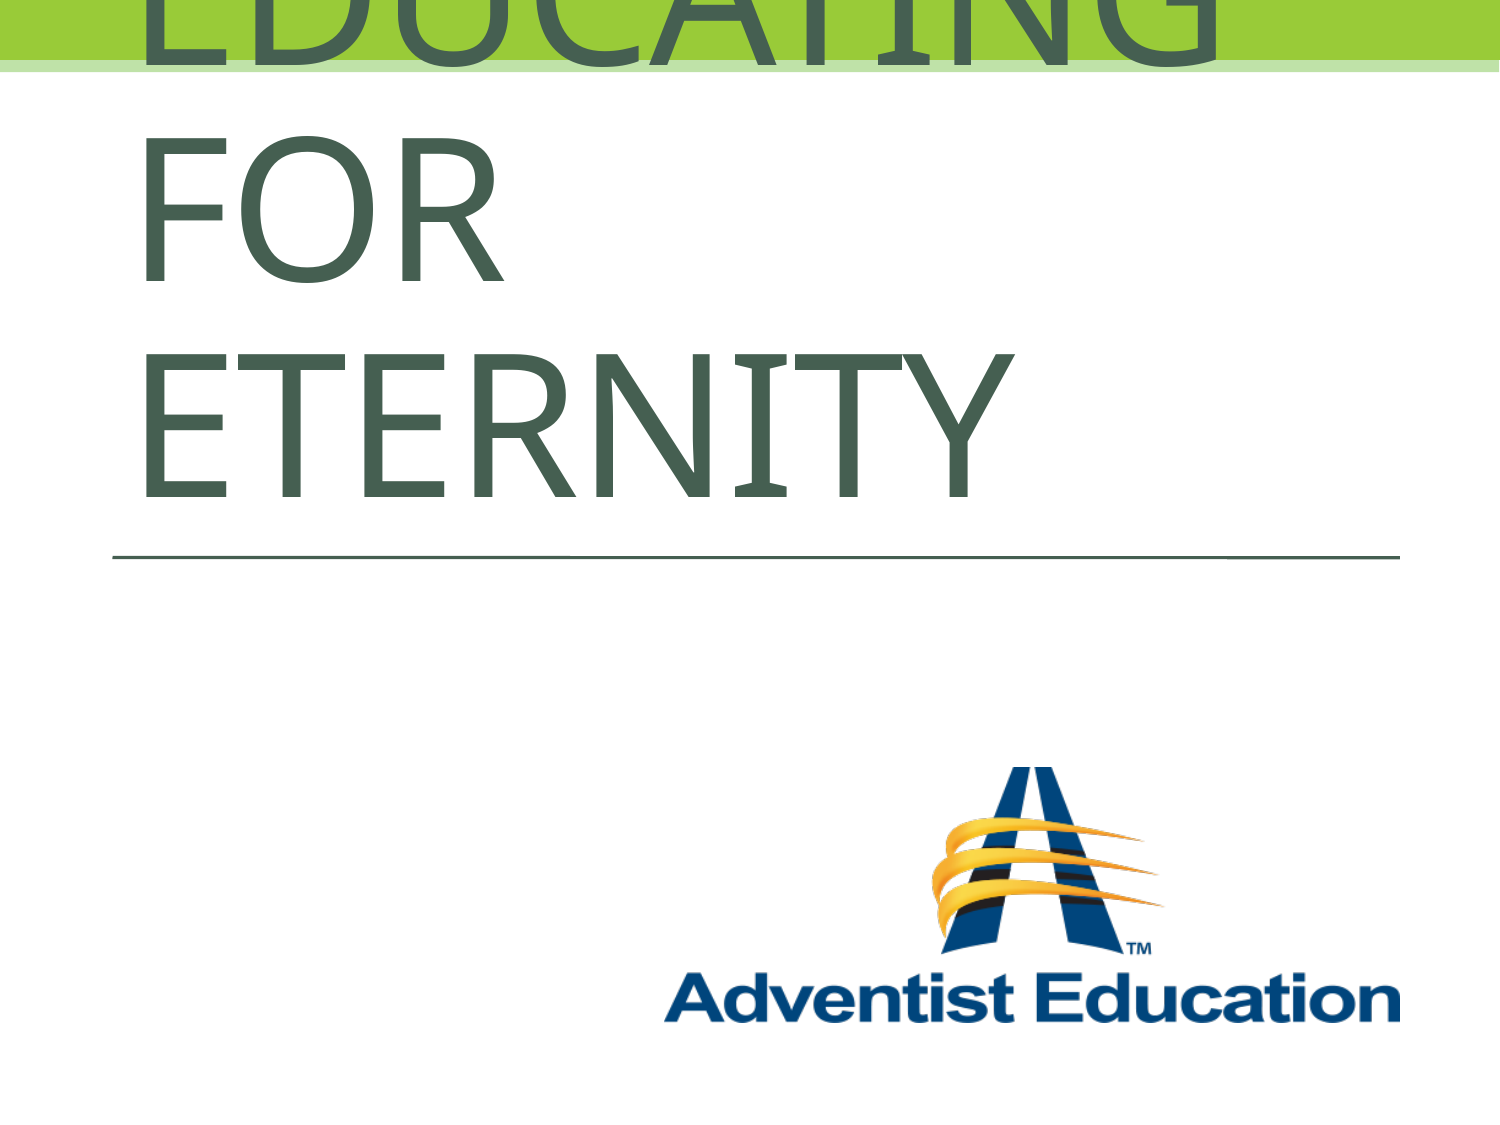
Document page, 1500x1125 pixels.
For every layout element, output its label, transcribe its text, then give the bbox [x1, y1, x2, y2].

title Educating for Eternity [112, 224, 1400, 542]
picture [664, 767, 1401, 1023]
